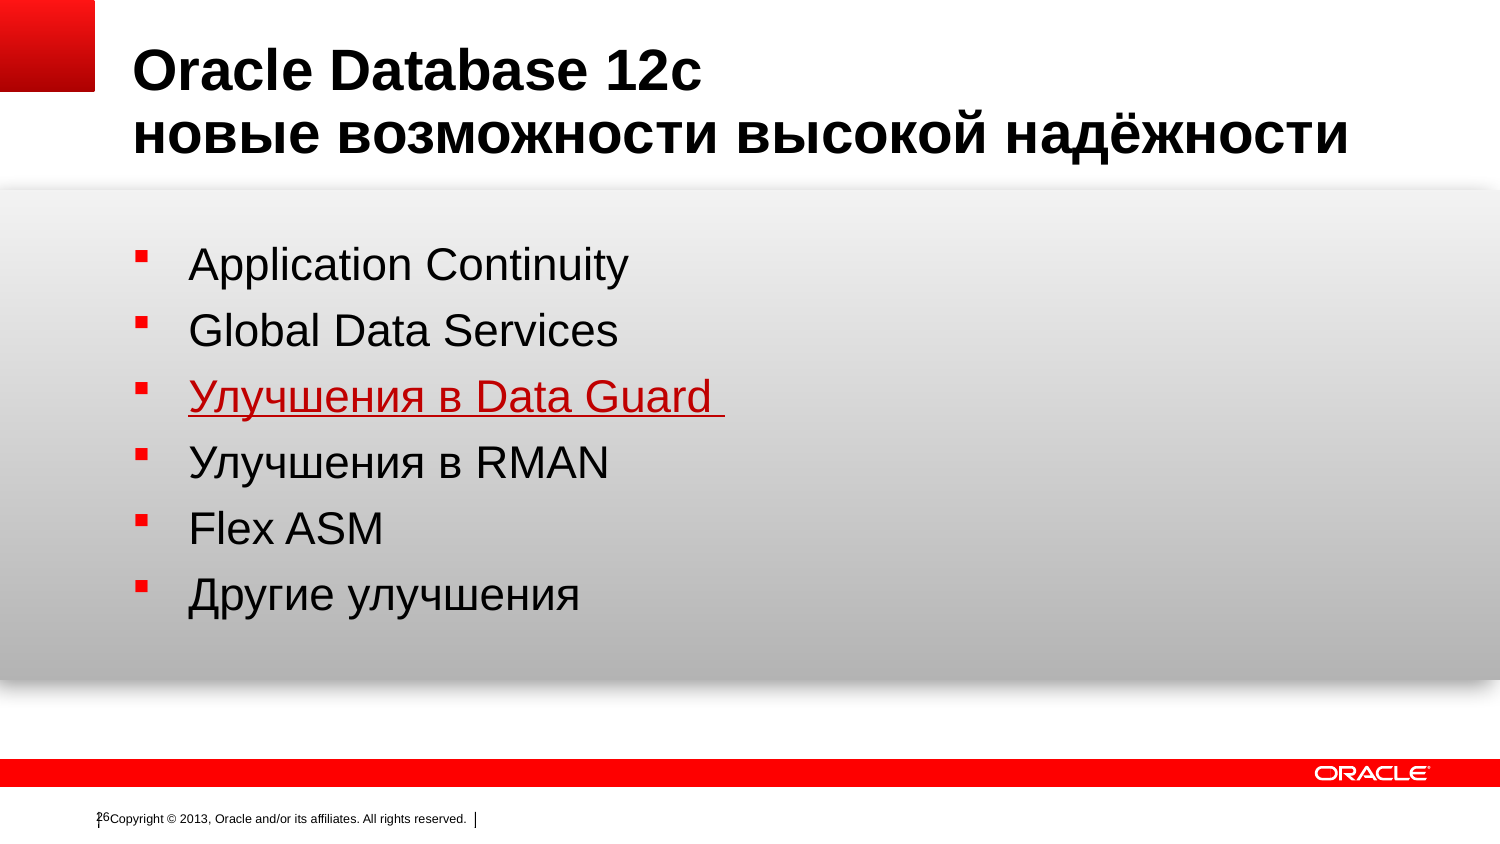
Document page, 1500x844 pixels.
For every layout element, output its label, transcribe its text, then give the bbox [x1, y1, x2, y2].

picture [0, 759, 1500, 787]
title Oracle Database 12c новые возможности высокой надёжности [132, 40, 1461, 166]
list Application Continuity Global Data Services Улучшения в Data Guard Улучшения в RMAN Flex ASM Другие улучшения [132, 223, 1407, 688]
